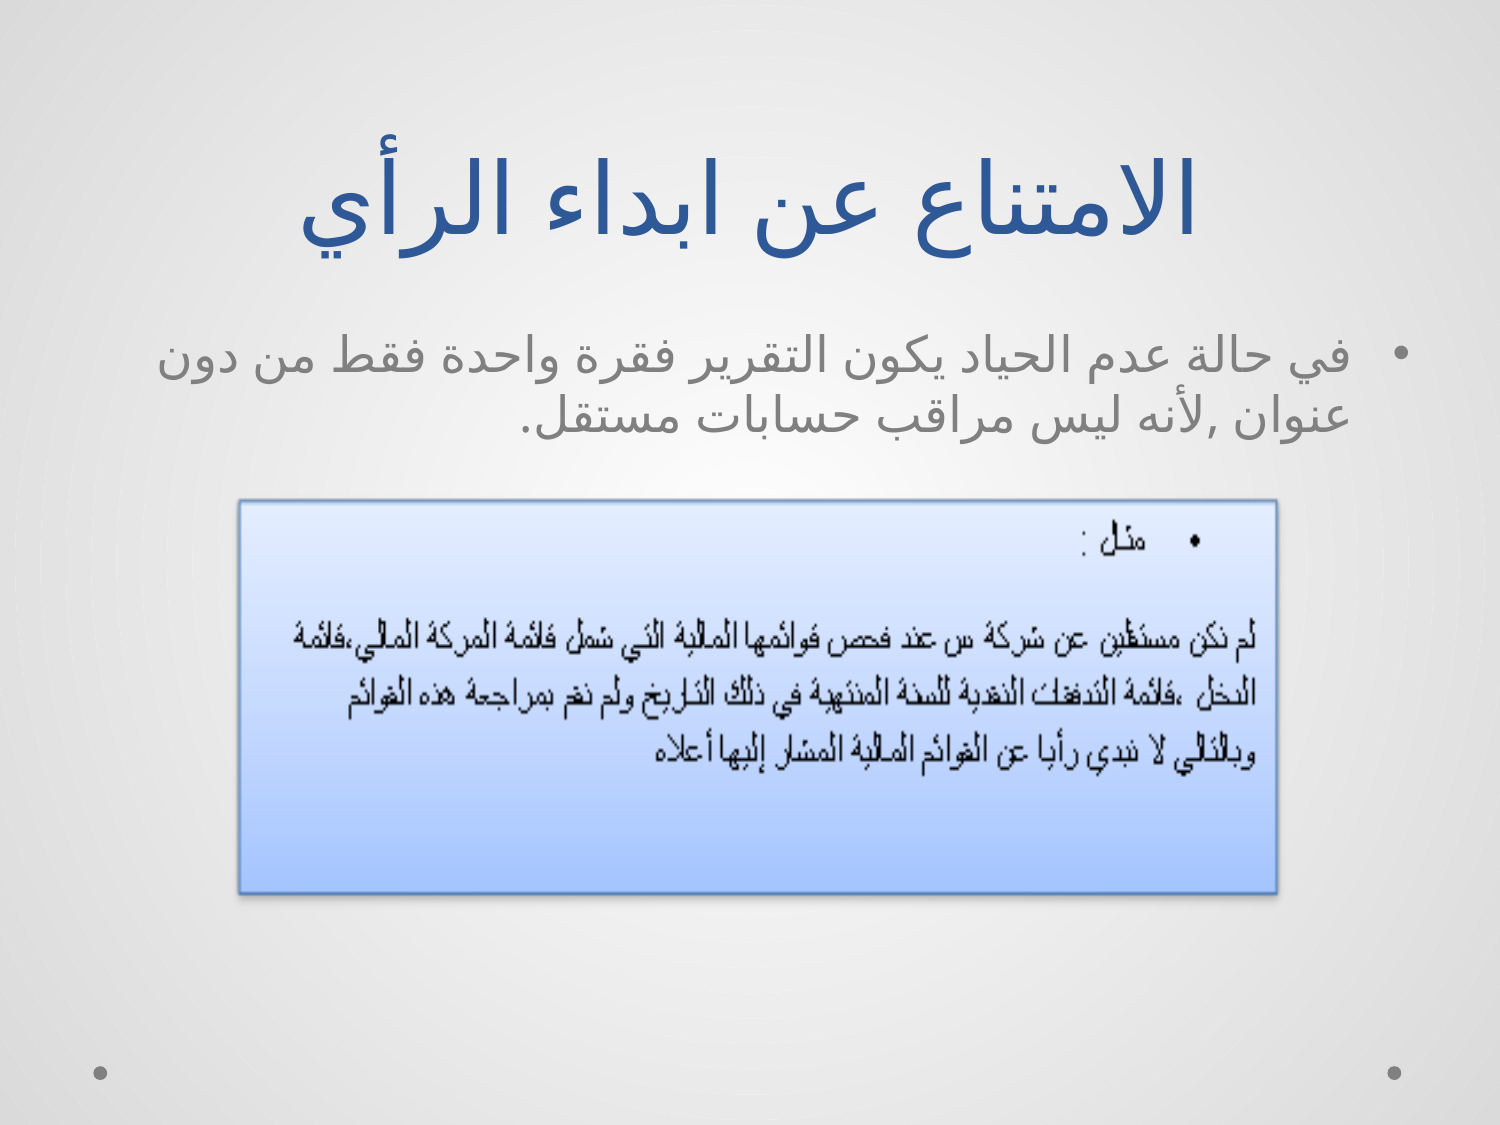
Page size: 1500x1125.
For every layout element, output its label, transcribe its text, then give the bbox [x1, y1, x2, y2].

title الامتناع عن ابداء الرأي [75, 0, 1425, 263]
list في حالة عدم الحياد يكون التقرير فقرة واحدة فقط من دون عنوان ,لأنه ليس مراقب حسابات مستقل. [75, 314, 1425, 1005]
picture [227, 491, 1292, 918]
